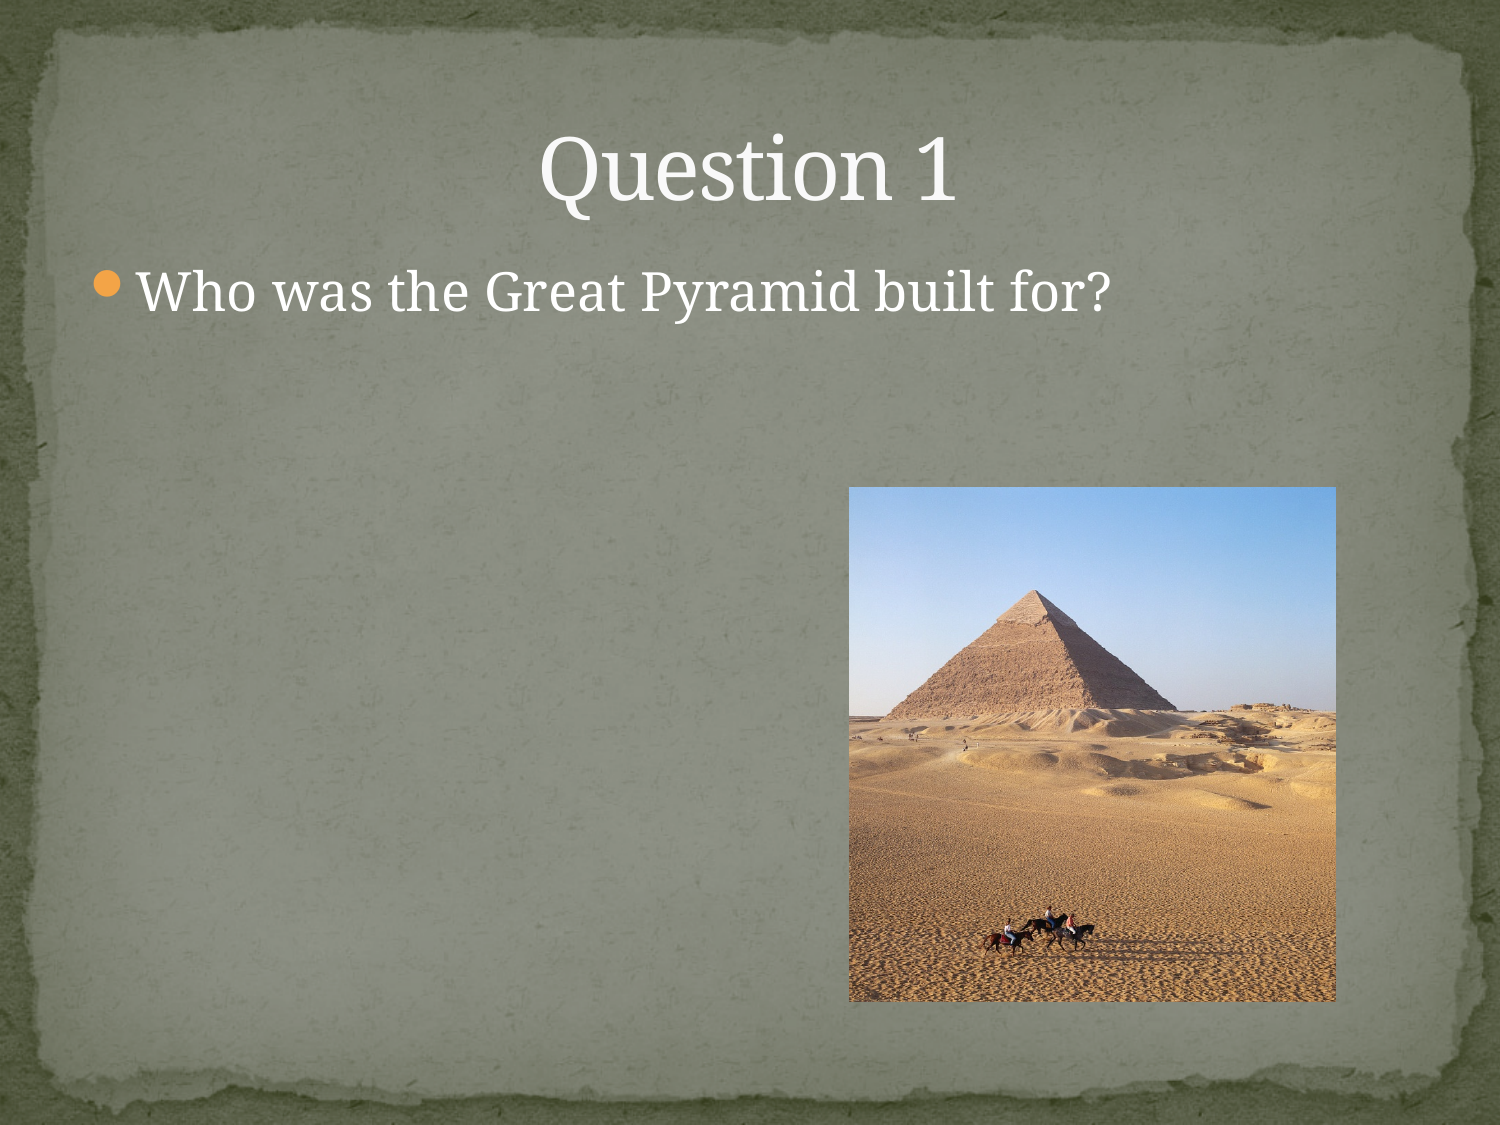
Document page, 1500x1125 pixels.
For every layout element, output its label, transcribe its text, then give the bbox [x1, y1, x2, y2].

title Question 1 [74, 24, 1425, 225]
list Who was the Great Pyramid built for? [75, 249, 1150, 375]
picture [849, 487, 1337, 1002]
